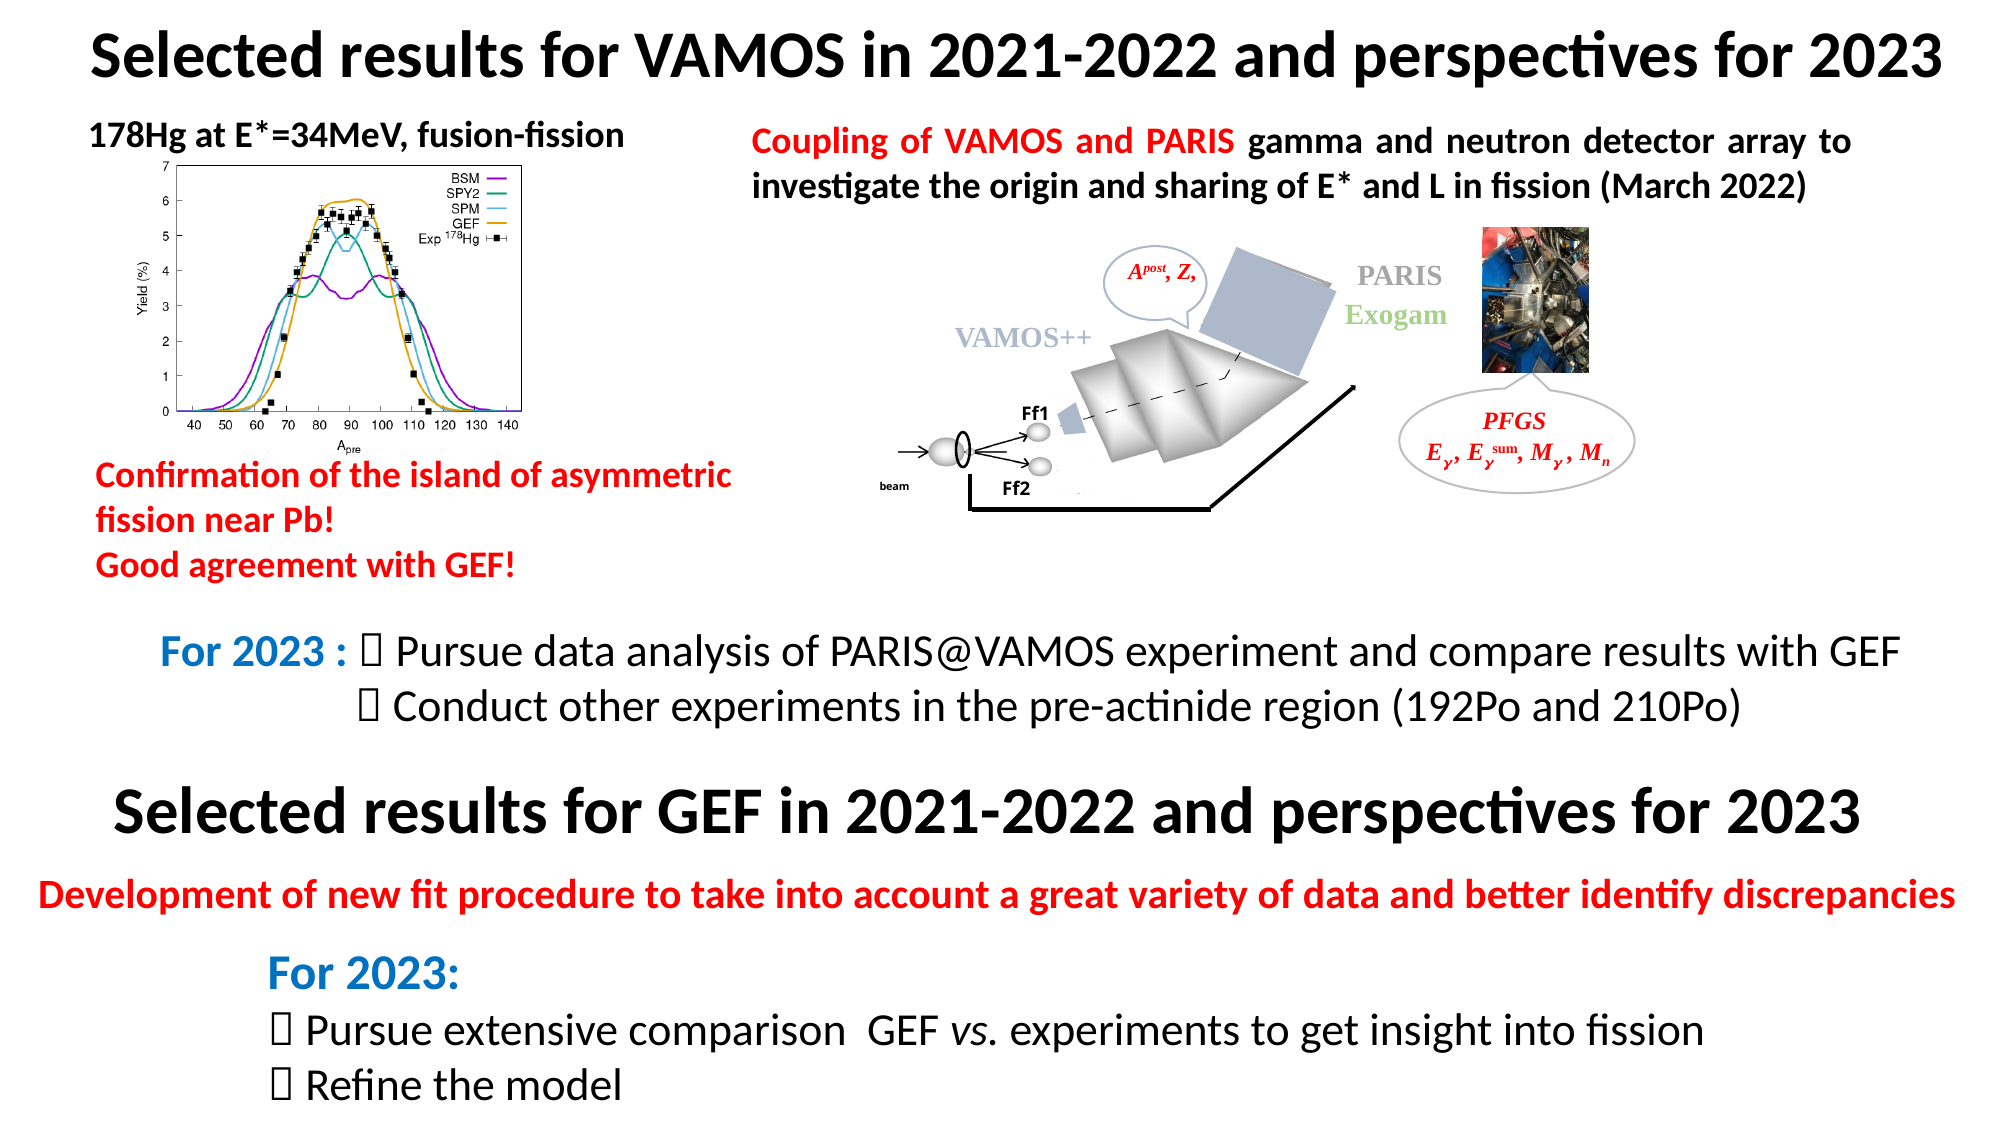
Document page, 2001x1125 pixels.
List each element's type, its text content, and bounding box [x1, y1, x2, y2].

text_box Coupling of VAMOS and PARIS gamma and neutron detector array to investigate the origin and sharing of E* and L in fission (March 2022) [737, 108, 1868, 214]
text_box For 2023:  Pursue extensive comparison GEF vs. experiments to get insight into fission  Refine the model [252, 932, 1881, 1117]
text_box Confirmation of the island of asymmetric fission near Pb! Good agreement with GEF! [80, 442, 785, 593]
text_box Selected results for VAMOS in 2021-2022 and perspectives for 2023 [75, 3, 1961, 98]
text_box 178Hg at E*=34MeV, fusion-fission [73, 102, 649, 163]
picture [132, 158, 529, 456]
text_box Development of new fit procedure to take into account a great variety of data and better identify discrepancies [23, 859, 1973, 925]
text_box For 2023 :  Pursue data analysis of PARIS@VAMOS experiment and compare results with GEF  Conduct other experiments in the pre-actinide region (192Po and 210Po) [145, 613, 1981, 739]
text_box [853, 227, 1751, 511]
text_box Selected results for GEF in 2021-2022 and perspectives for 2023 [99, 759, 1878, 855]
